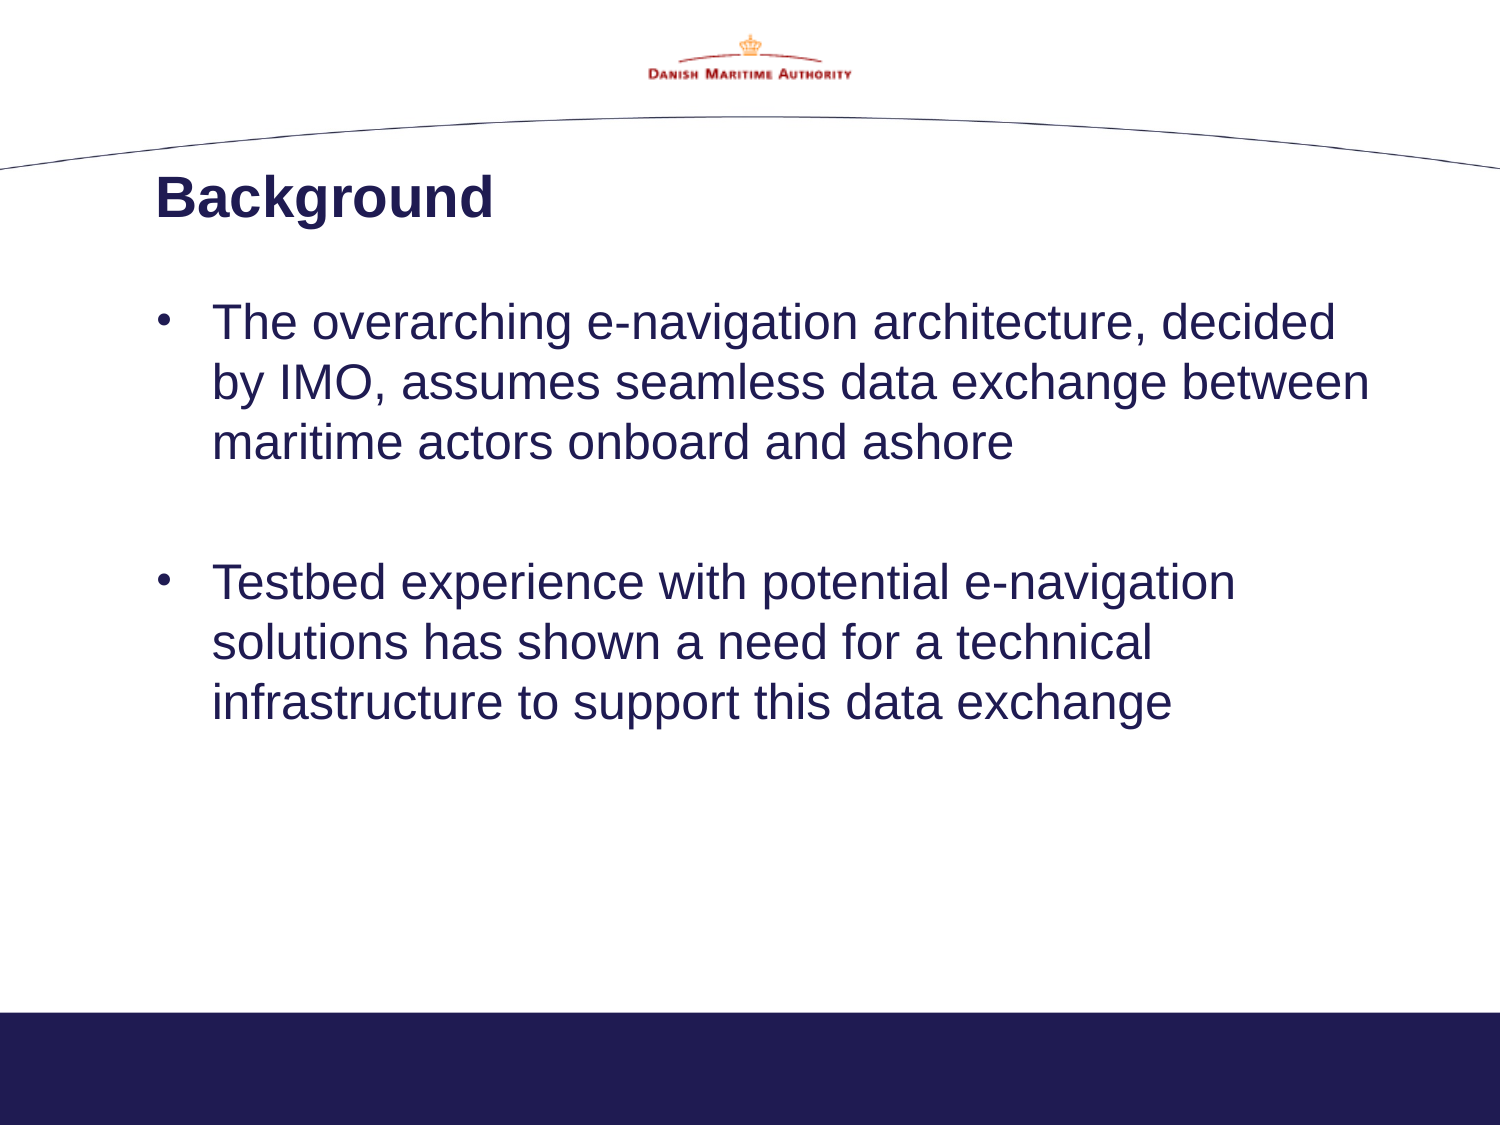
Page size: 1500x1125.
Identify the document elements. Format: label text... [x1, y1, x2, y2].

list The overarching e-navigation architecture, decided by IMO, assumes seamless data exchange between maritime actors onboard and ashore Testbed experience with potential e-navigation solutions has shown a need for a technical infrastructure to support this data exchange [140, 281, 1388, 942]
picture [0, 29, 1500, 184]
title Background [140, 163, 1388, 227]
